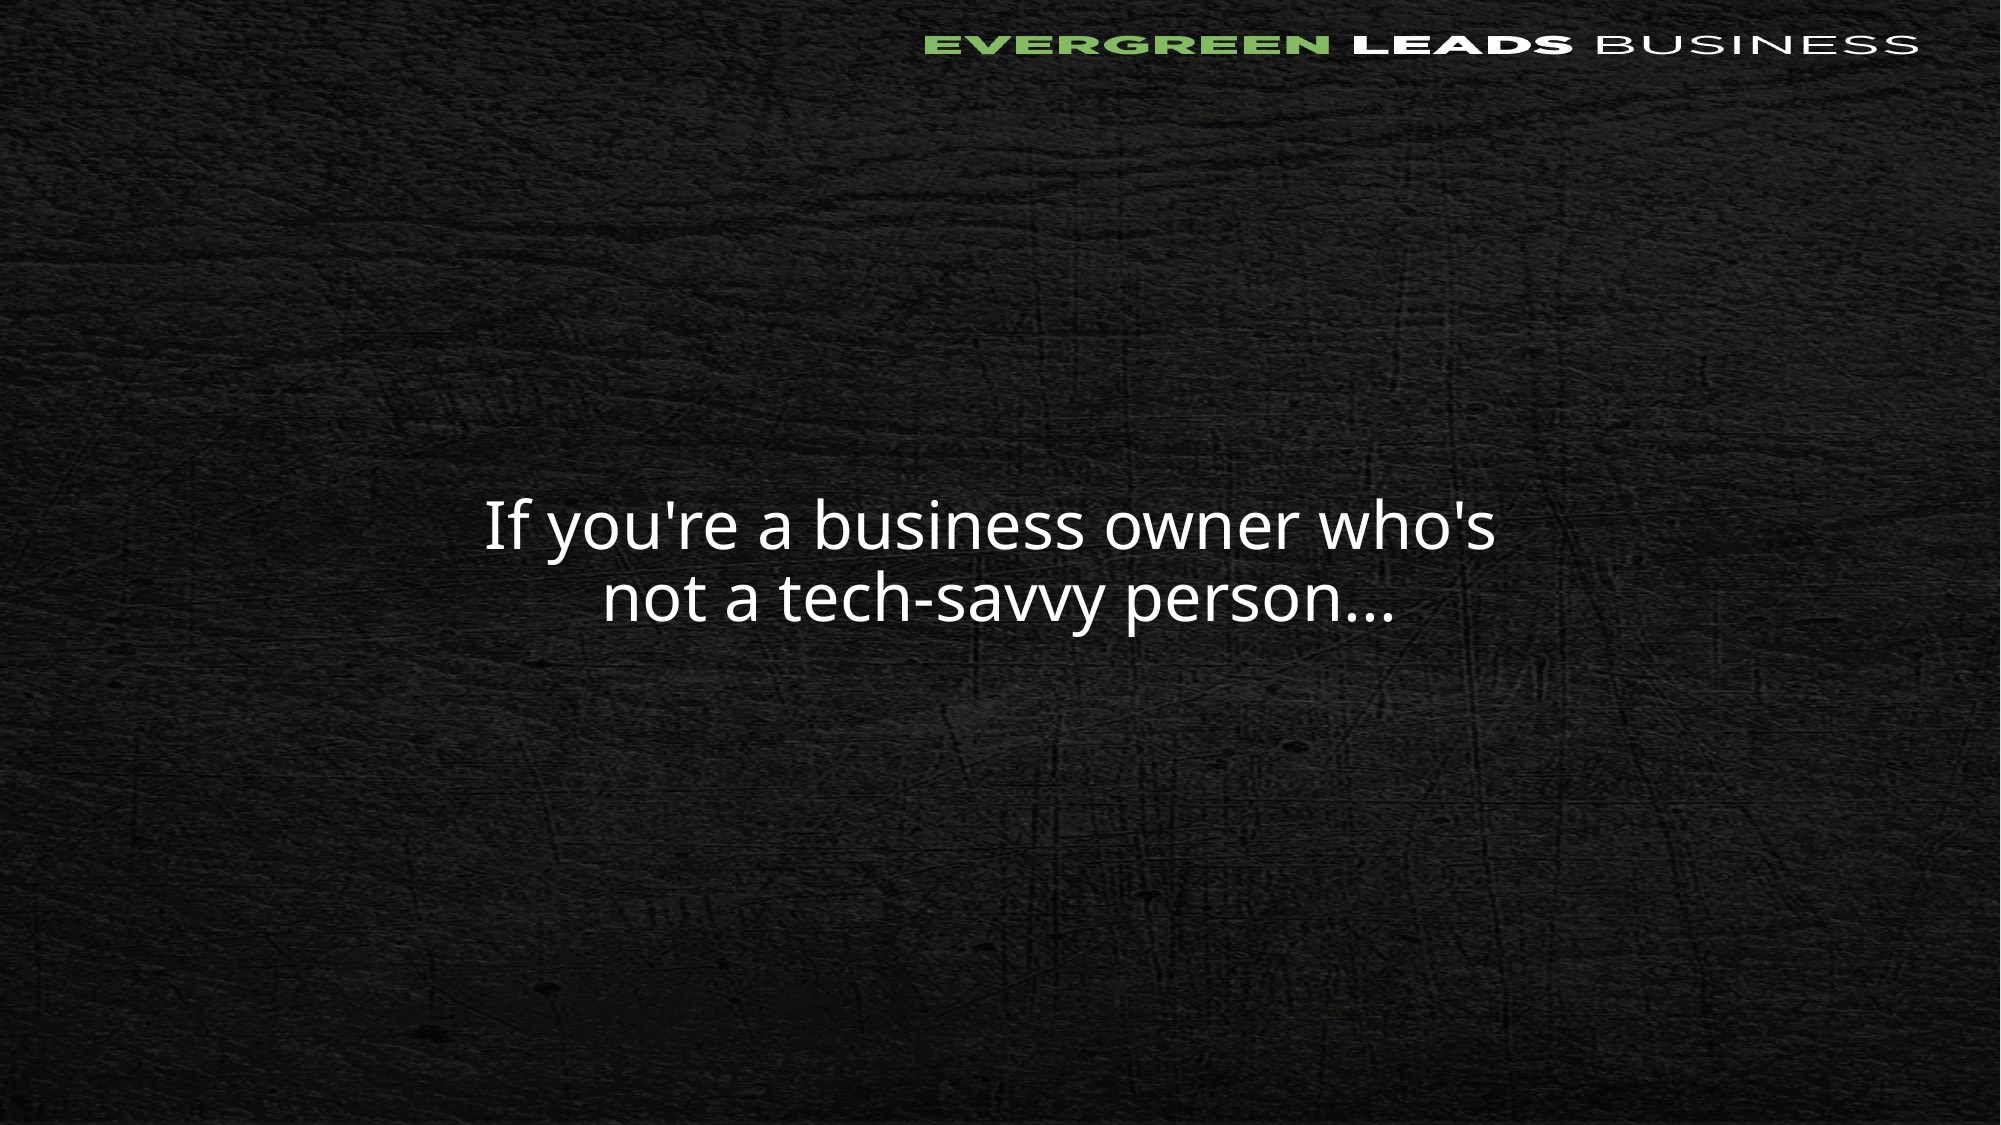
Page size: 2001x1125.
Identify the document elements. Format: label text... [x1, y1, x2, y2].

title If you're a business owner who's not a tech-savvy person... [249, 469, 1750, 644]
picture [0, 0, 2001, 1125]
